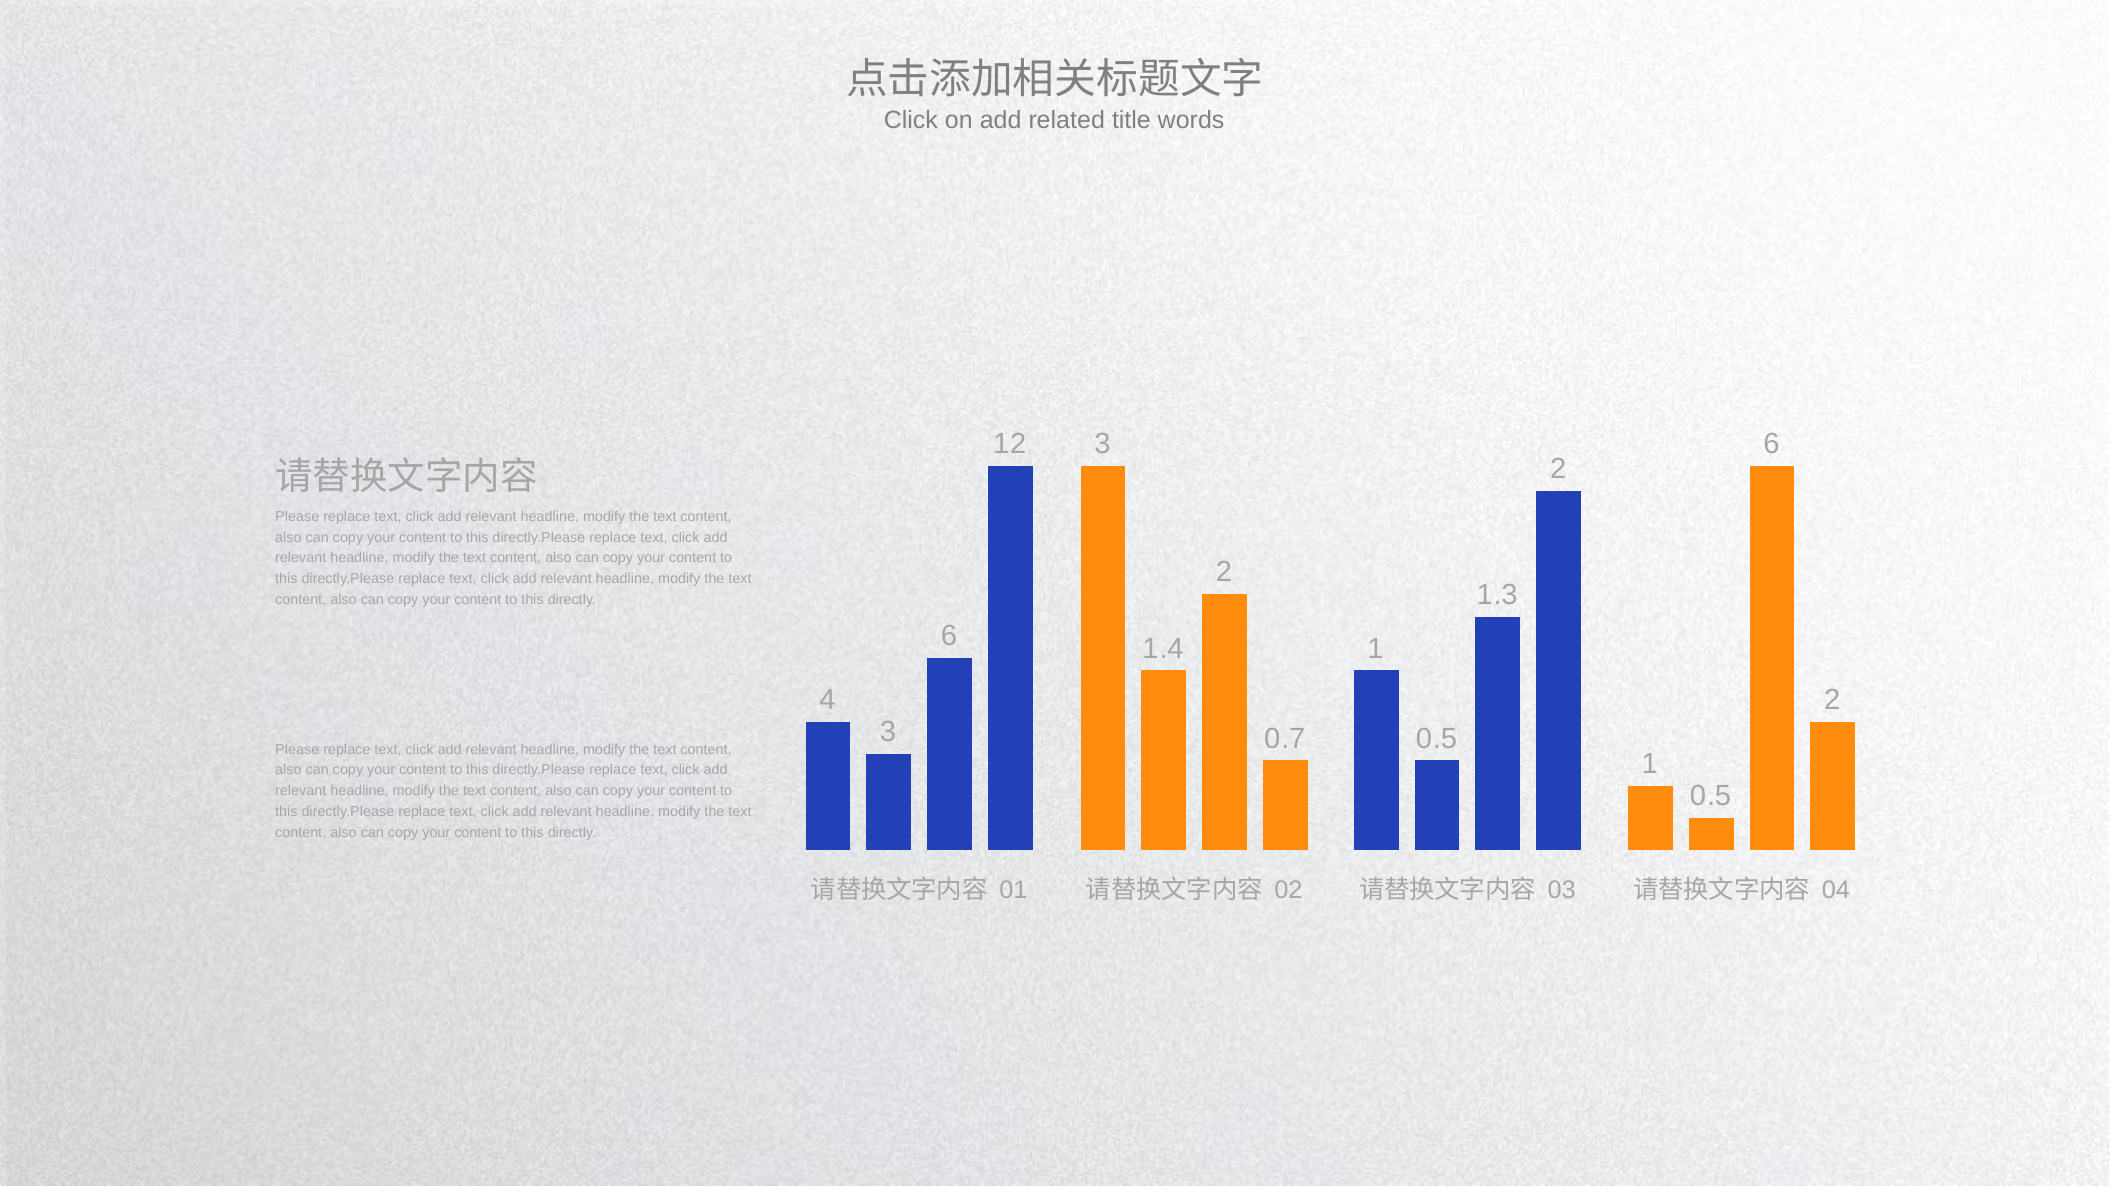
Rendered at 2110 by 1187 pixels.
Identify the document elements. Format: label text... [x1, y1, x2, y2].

picture [0, 0, 2110, 1186]
chart [792, 392, 1046, 860]
text_box 请替换文字内容 02 [1085, 867, 1303, 905]
text_box 请替换文字内容 04 [1633, 867, 1850, 905]
chart [1614, 392, 1869, 860]
text_box Click on add related title words [864, 95, 1246, 158]
chart [1067, 392, 1321, 860]
text_box 点击添加相关标题文字 [803, 44, 1307, 107]
text_box 请替换文字内容 01 [810, 867, 1028, 905]
text_box 请替换文字内容 03 [1359, 867, 1576, 905]
chart [1340, 392, 1594, 860]
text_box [275, 443, 758, 842]
